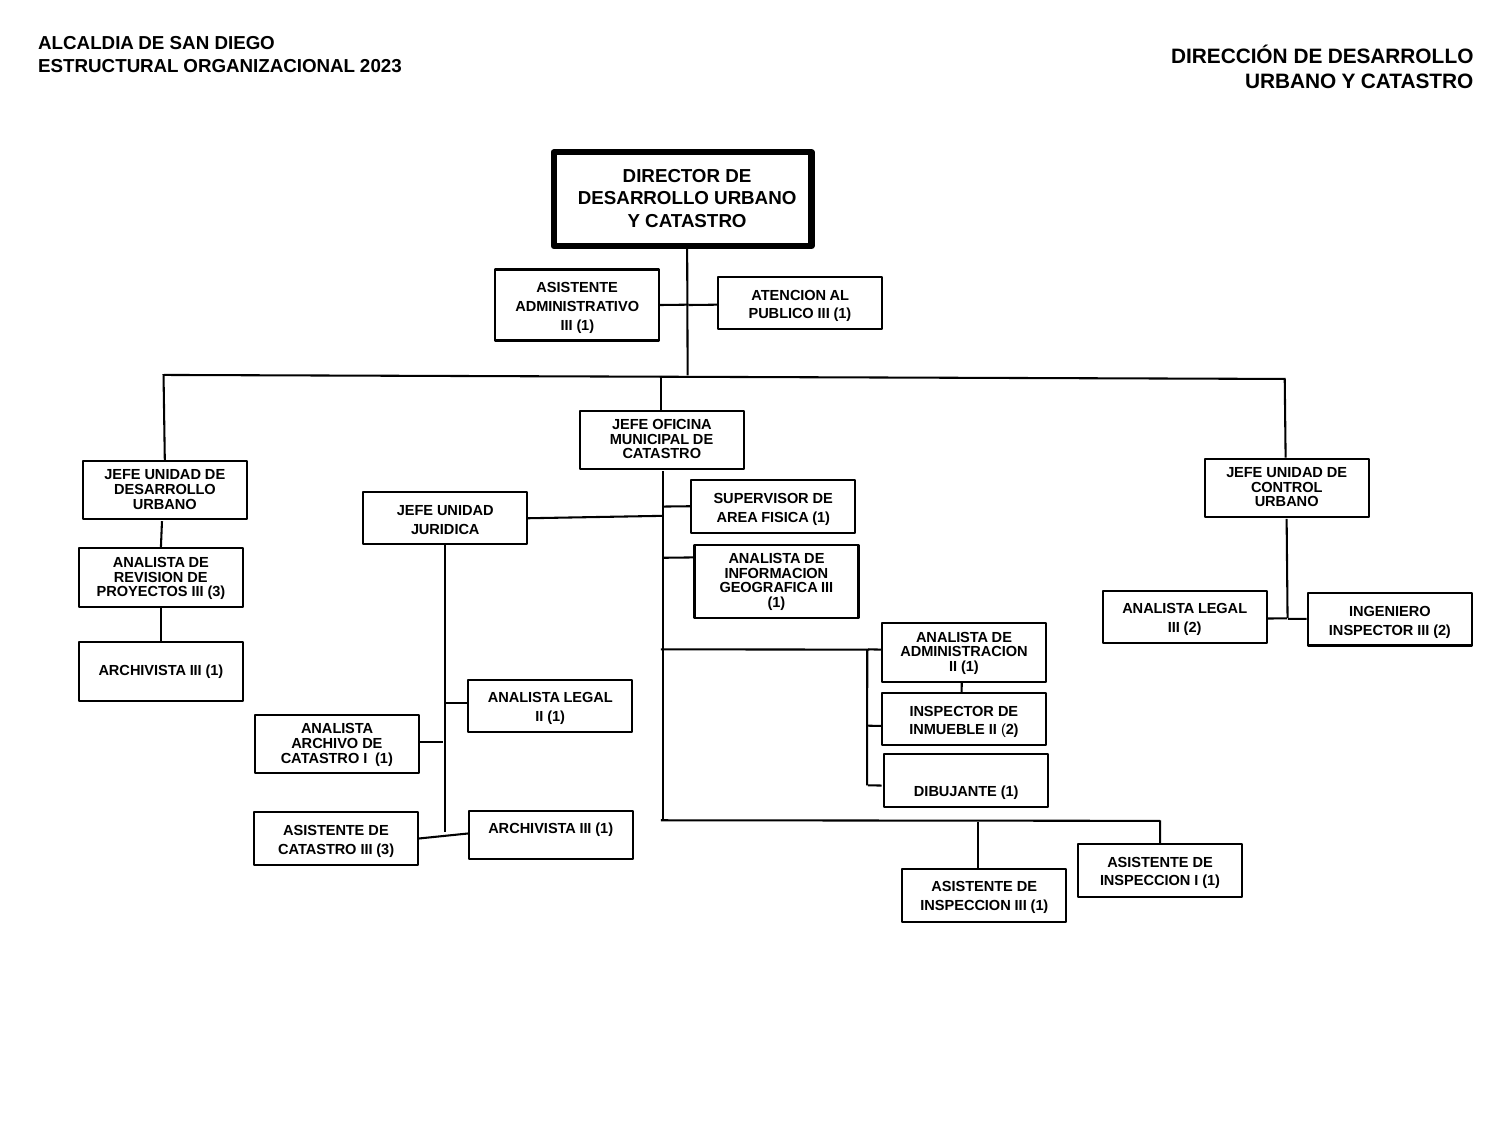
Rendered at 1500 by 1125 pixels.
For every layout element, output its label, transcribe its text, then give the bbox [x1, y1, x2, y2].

text_box DIRECCIÓN DE DESARROLLO URBANO Y CATASTRO [1113, 35, 1489, 100]
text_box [78, 152, 1473, 922]
text_box ALCALDIA DE SAN DIEGO ESTRUCTURAL ORGANIZACIONAL 2023 [23, 23, 551, 84]
